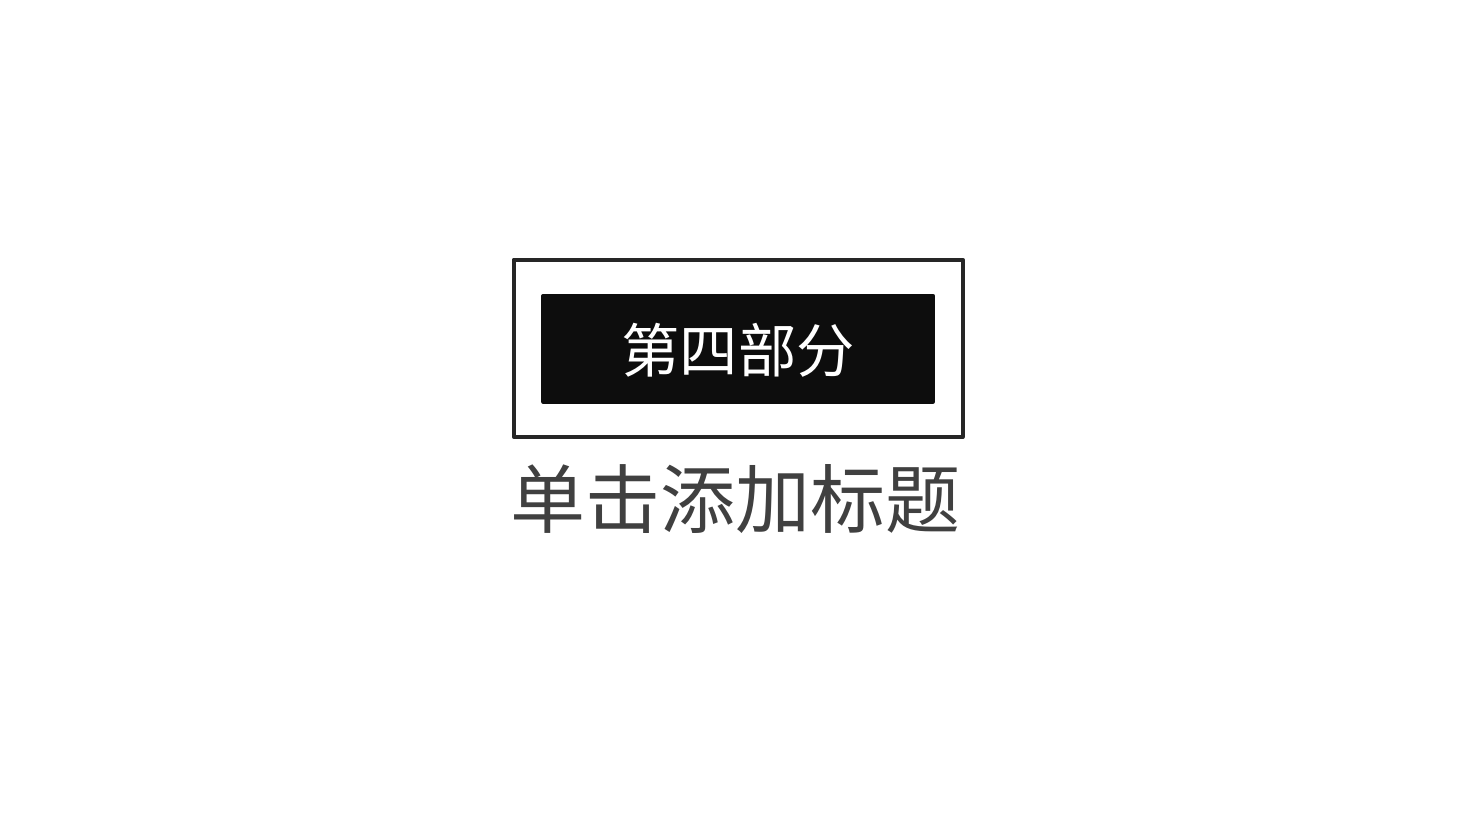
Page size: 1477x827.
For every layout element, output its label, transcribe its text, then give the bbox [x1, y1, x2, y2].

text_box [512, 258, 965, 439]
text_box 第四部分 [541, 294, 935, 404]
text_box 单击添加标题 [510, 452, 961, 543]
